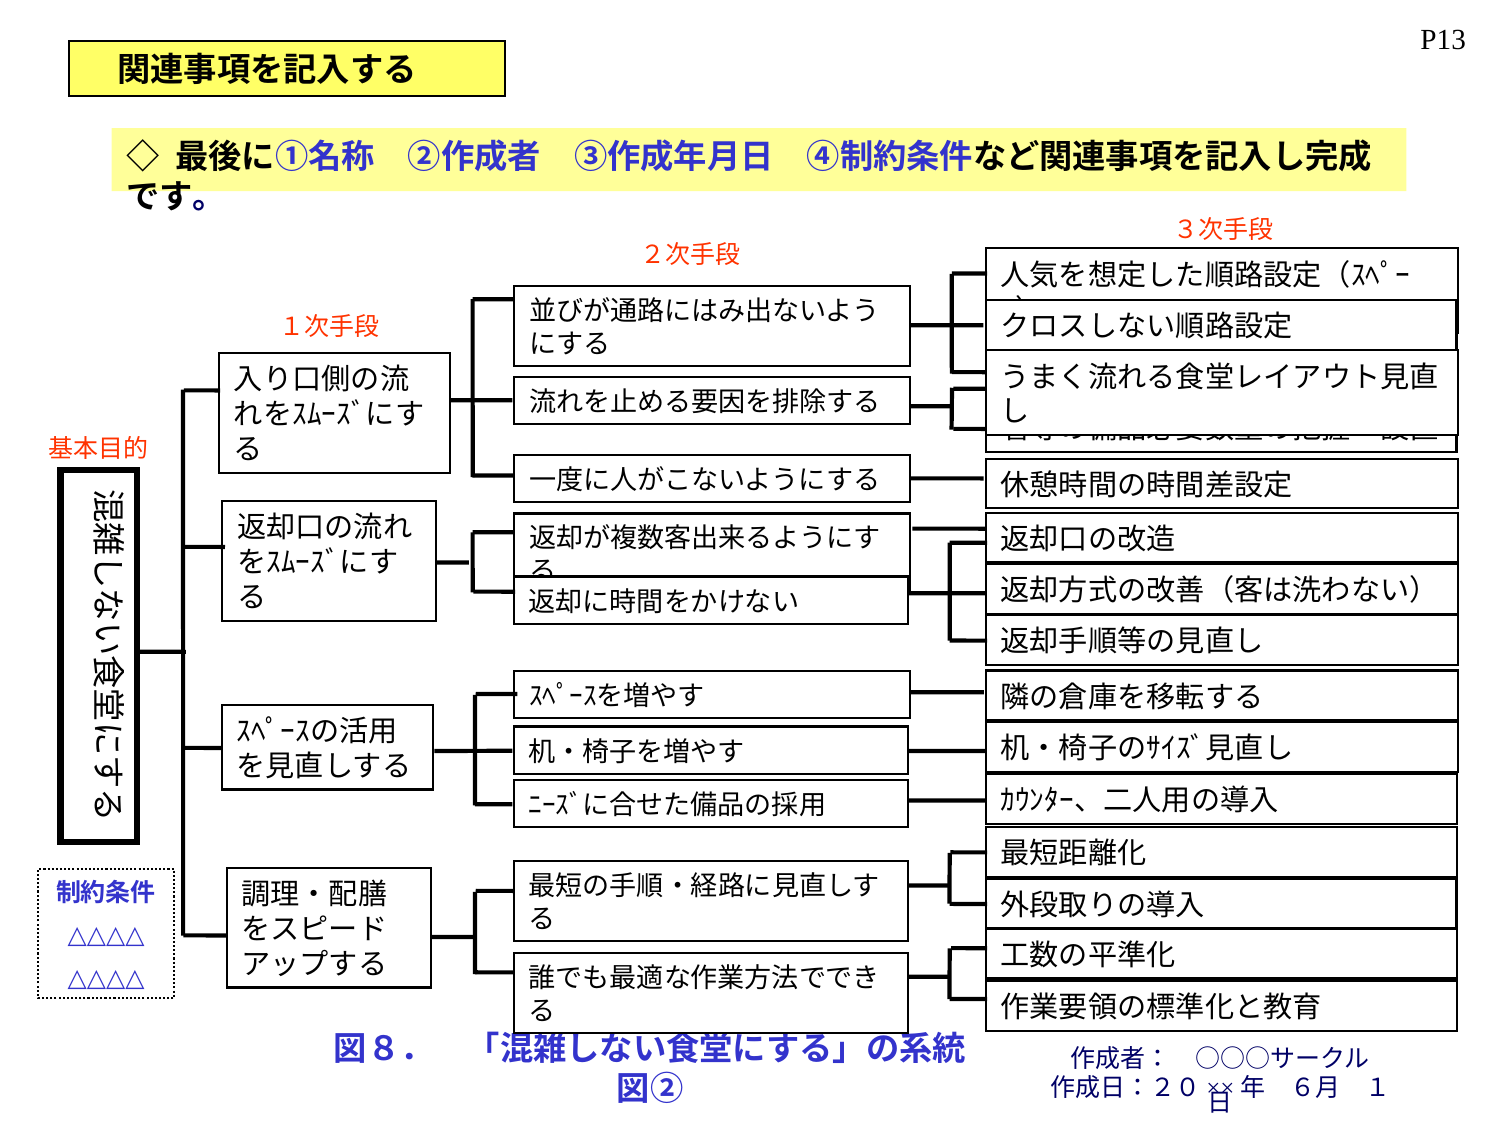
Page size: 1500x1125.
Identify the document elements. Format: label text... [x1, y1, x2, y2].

text_box P13 [1405, 12, 1485, 63]
text_box 作成者： ○○○サークル 作成日：２０××年 ６月 １日 [1025, 1084, 1416, 1122]
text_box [32, 206, 1459, 1076]
text_box ◇ 最後に①名称 ②作成者 ③作成年月日 ④制約条件など関連事項を記入し完成です。 [111, 128, 1407, 192]
text_box 関連事項を記入する [69, 40, 506, 96]
